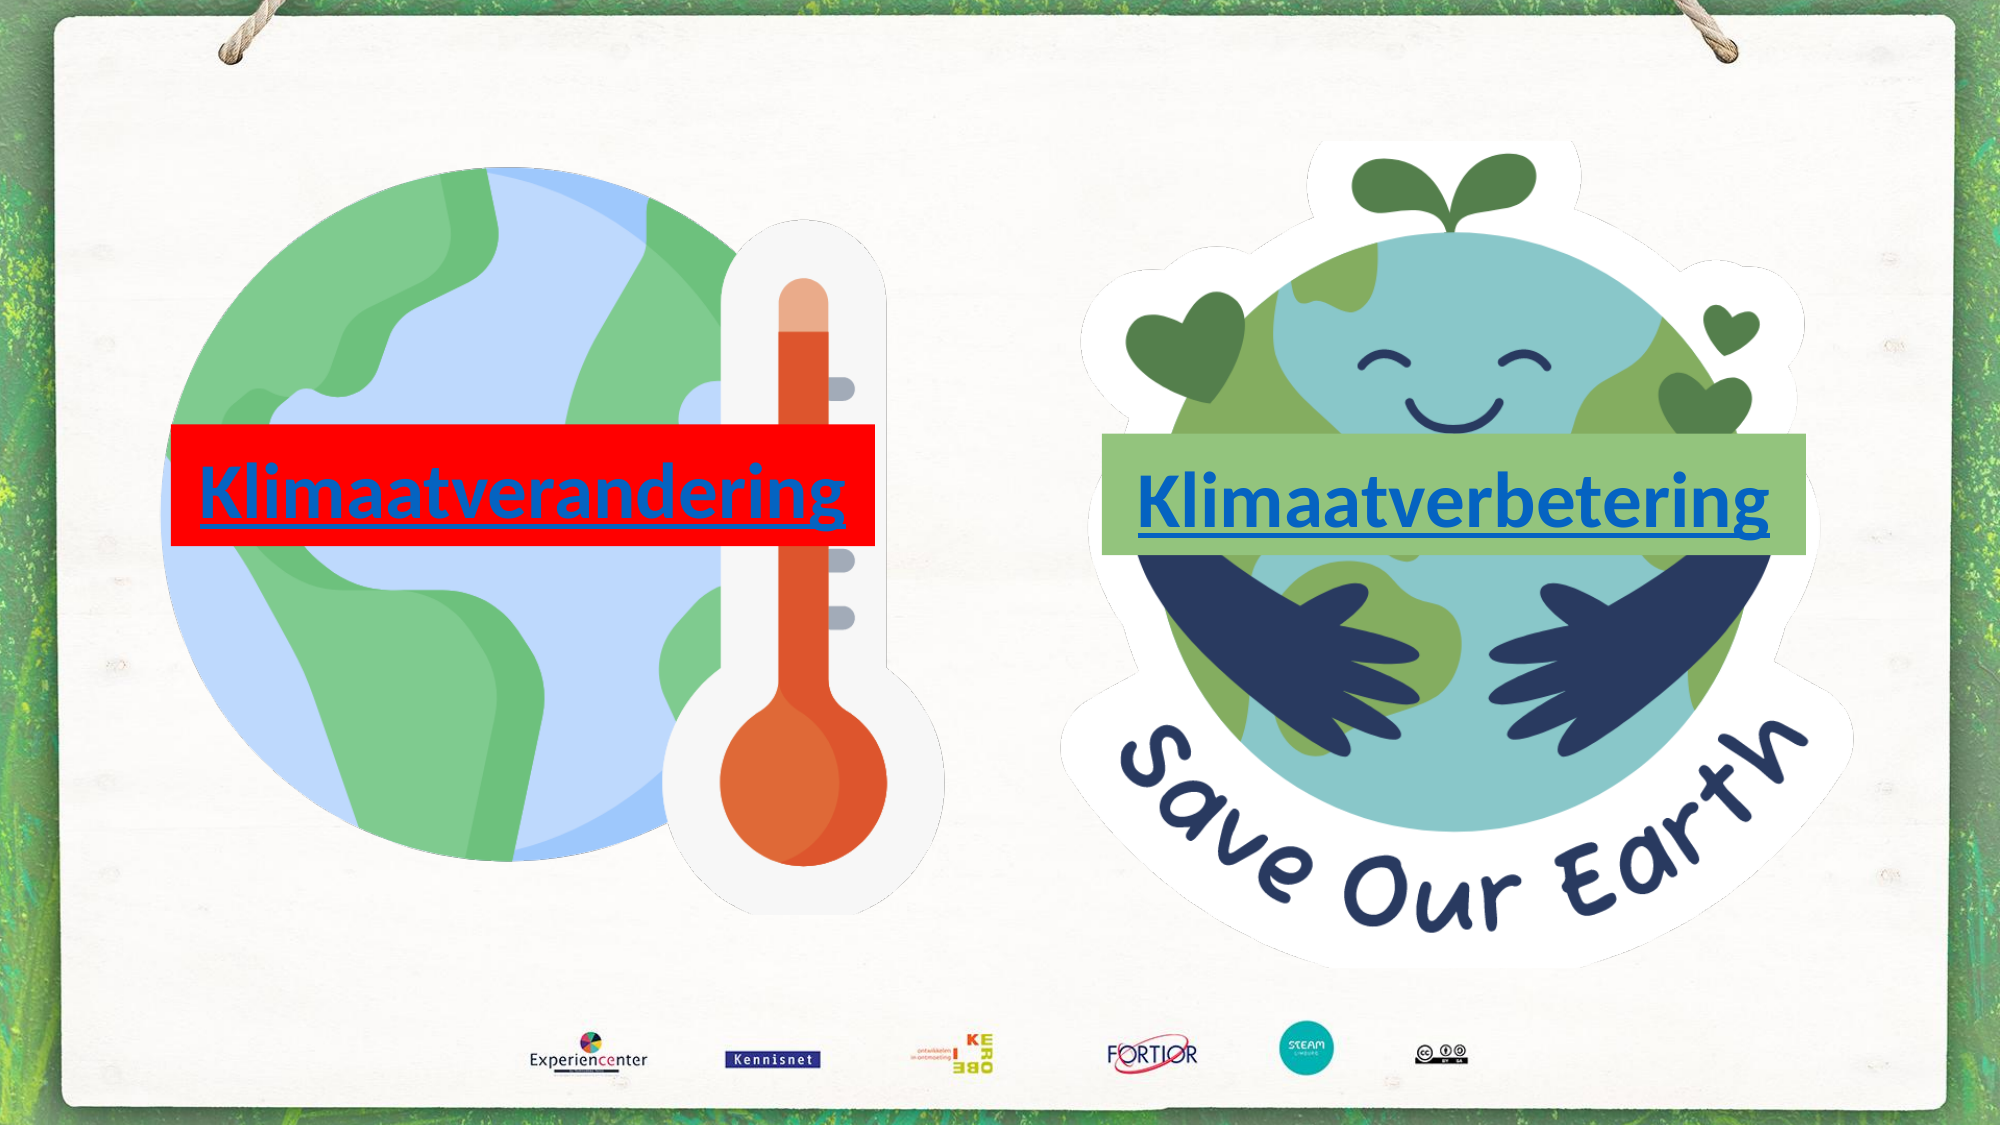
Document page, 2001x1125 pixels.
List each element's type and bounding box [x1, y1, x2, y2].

picture [127, 141, 948, 915]
list [0, 0, 2000, 1125]
picture [1037, 141, 1858, 968]
